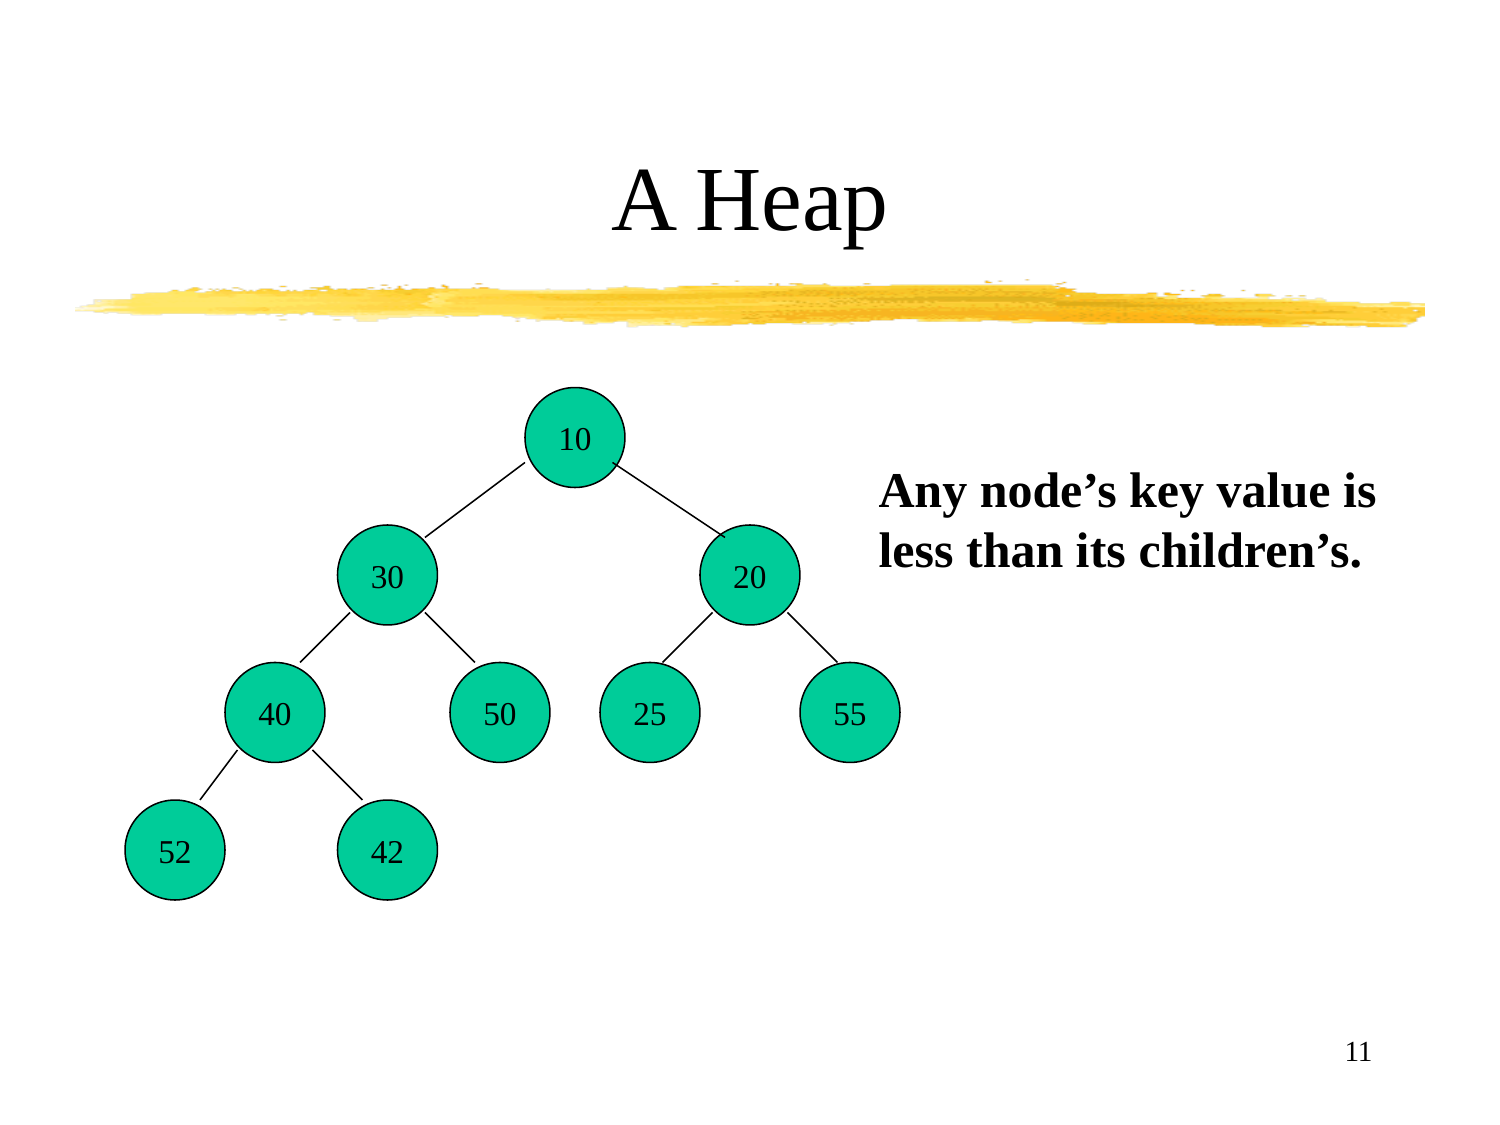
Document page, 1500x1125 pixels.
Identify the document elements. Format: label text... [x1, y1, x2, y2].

slide_number 11 [1074, 1024, 1388, 1101]
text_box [124, 387, 901, 901]
picture [75, 274, 1425, 338]
title A Heap [112, 99, 1388, 288]
text_box Any node’s key value is less than its children’s. [904, 449, 1392, 585]
